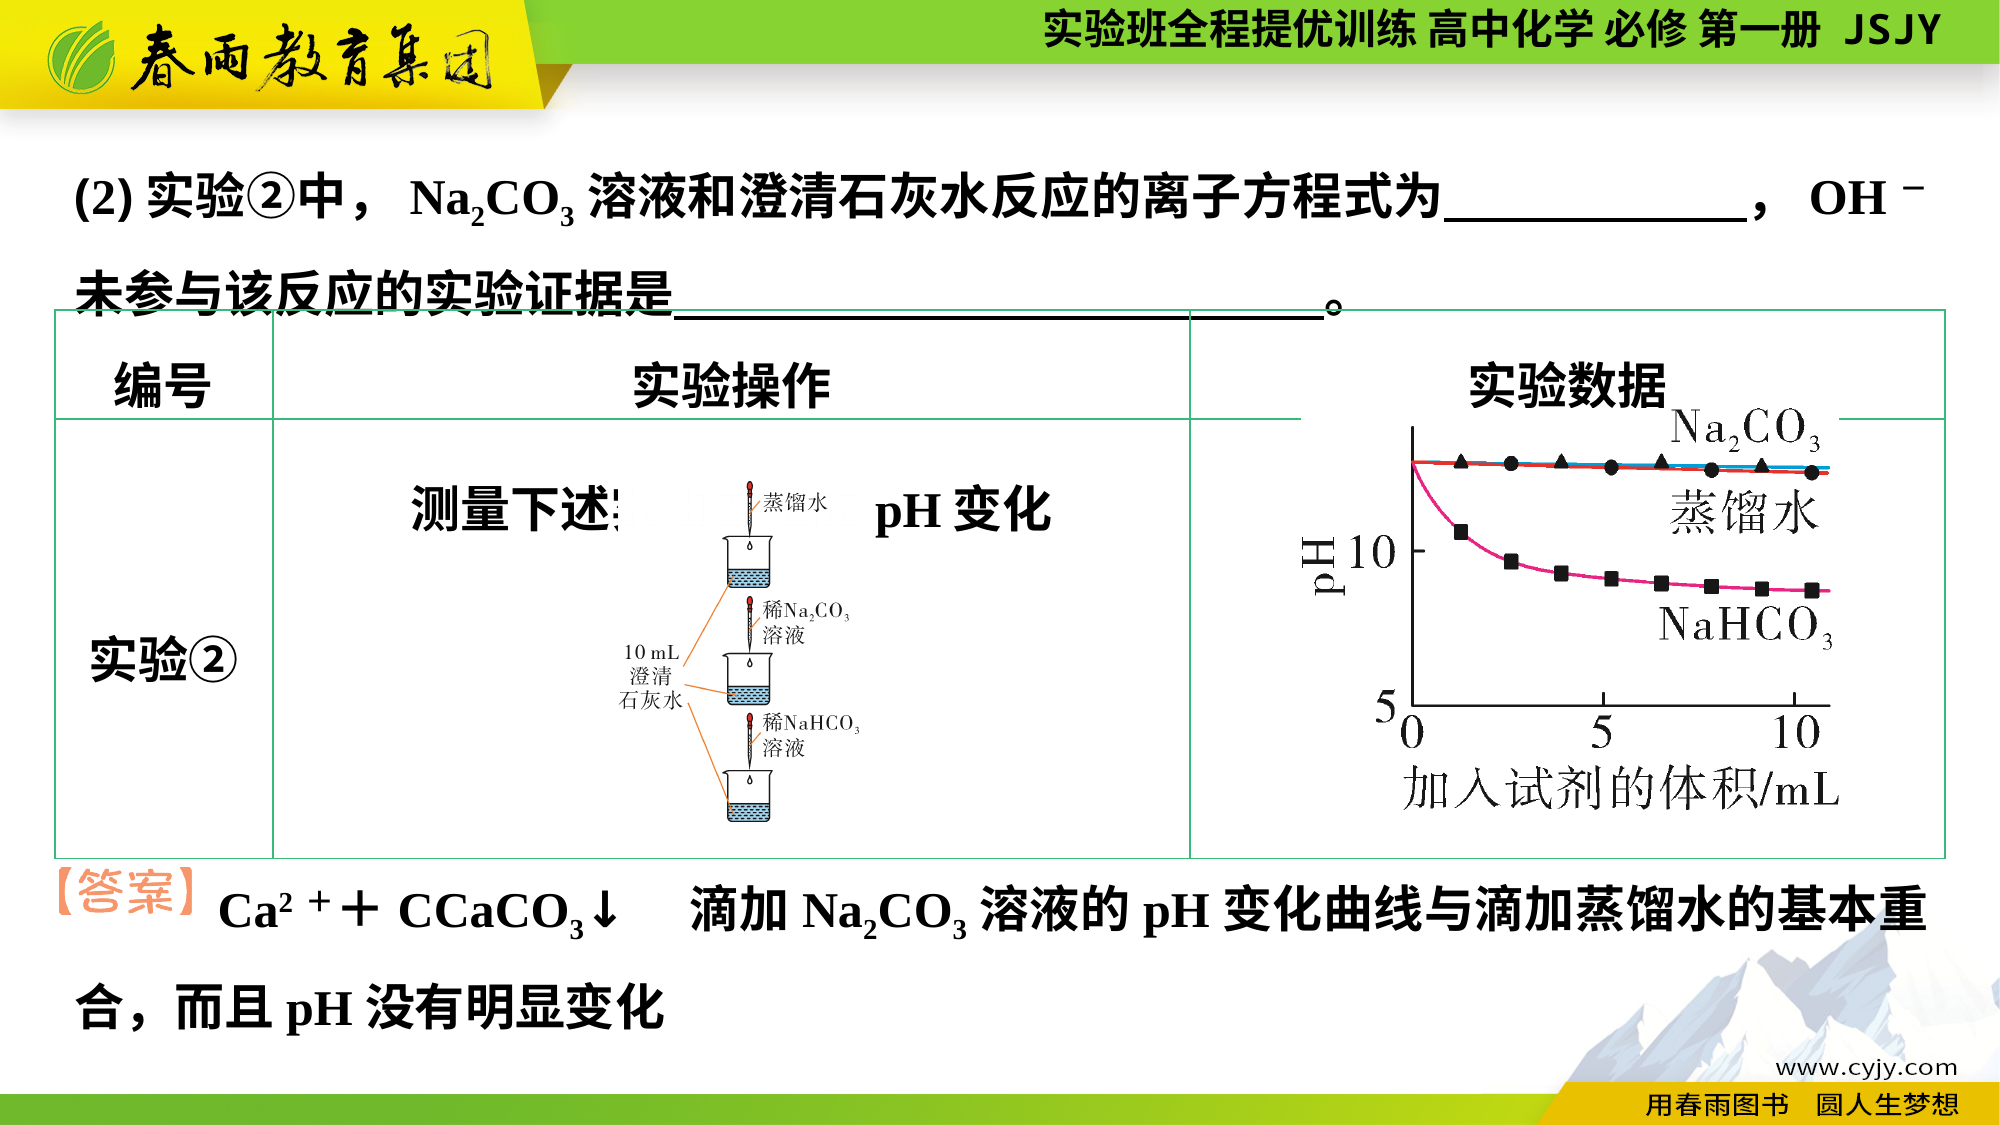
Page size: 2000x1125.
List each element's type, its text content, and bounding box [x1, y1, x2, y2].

table_header 实验数据 [1191, 311, 1944, 418]
table_cell 测量下述实验过程的pH变化 [274, 420, 1189, 858]
table_cell 实验② [56, 420, 272, 858]
table_cell [1191, 420, 1944, 858]
table_header 编号 [56, 311, 272, 418]
picture [0, 0, 2000, 1125]
table_header 实验操作 [274, 311, 1189, 418]
list (2)实验②中，Na2CO3溶液和澄清石灰水反应的离子方程式为 ，OH－未参与该反应的实验证据是 。 [59, 122, 1944, 308]
